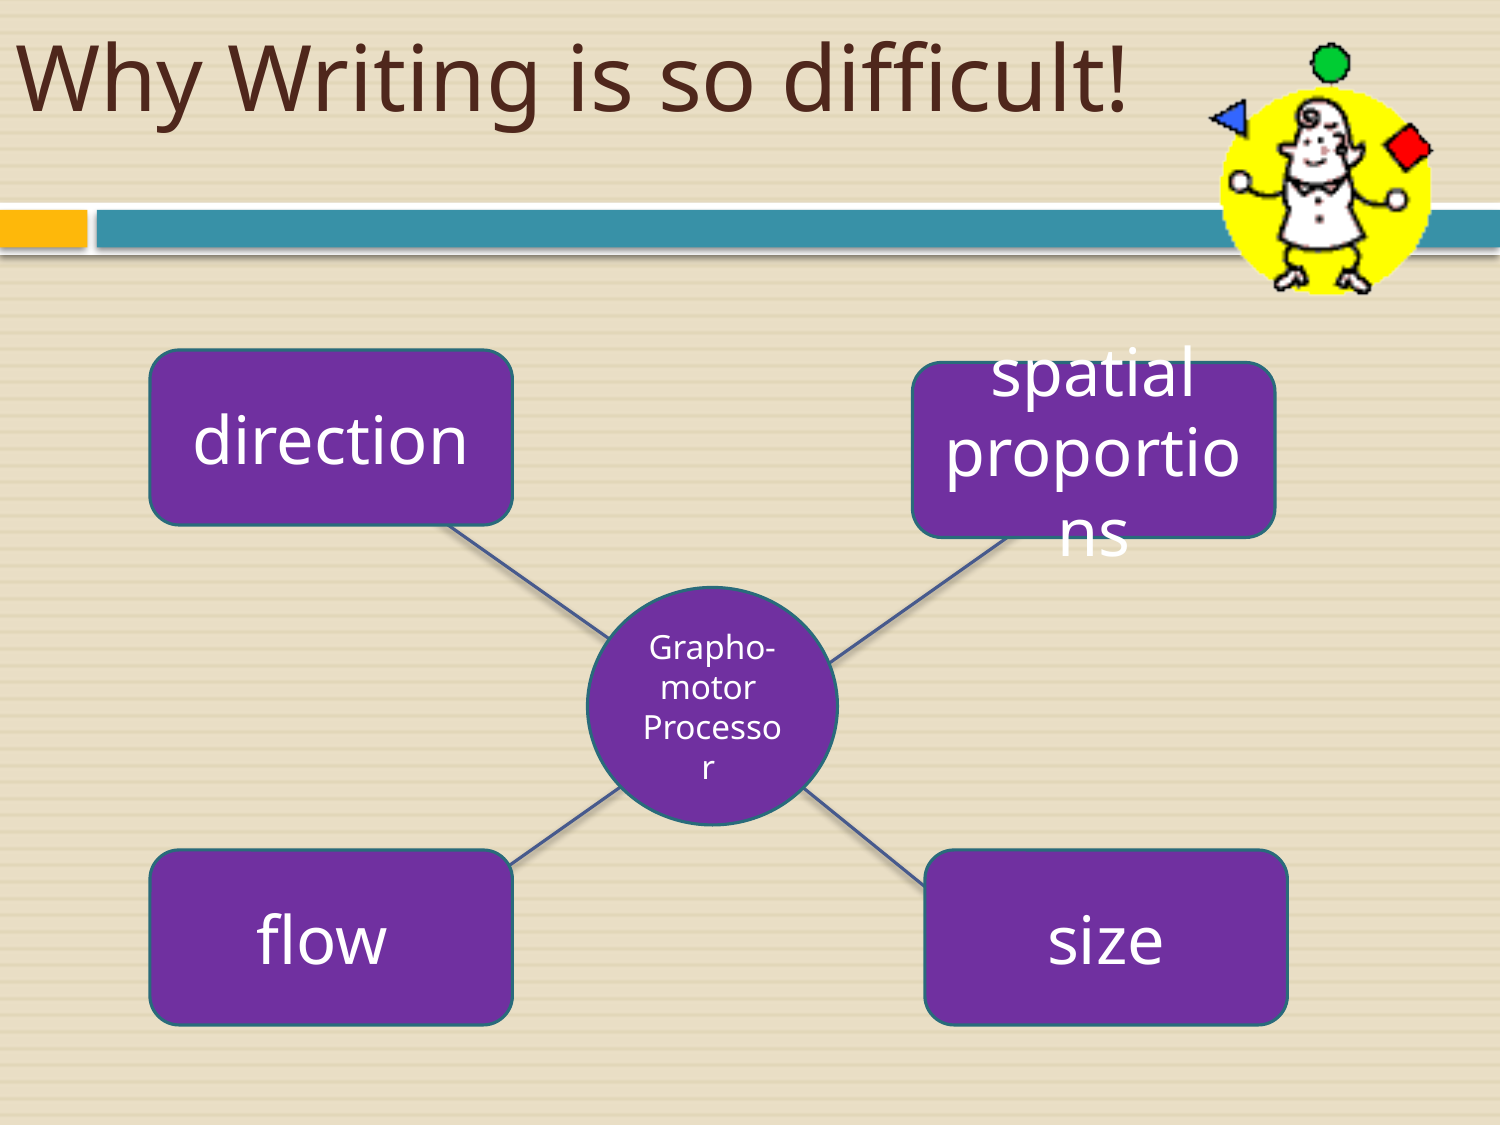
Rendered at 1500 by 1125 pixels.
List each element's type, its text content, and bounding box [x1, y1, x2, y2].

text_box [787, 774, 988, 938]
text_box flow [148, 848, 514, 1027]
picture [1199, 37, 1444, 302]
text_box size [923, 848, 1289, 1027]
title Why Writing is so difficult! [0, 0, 1291, 151]
text_box spatial proportions [910, 360, 1277, 540]
text_box direction [148, 348, 514, 527]
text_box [424, 774, 638, 926]
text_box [412, 499, 626, 651]
text_box Grapho-motor Processor [585, 585, 840, 827]
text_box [812, 524, 1026, 676]
